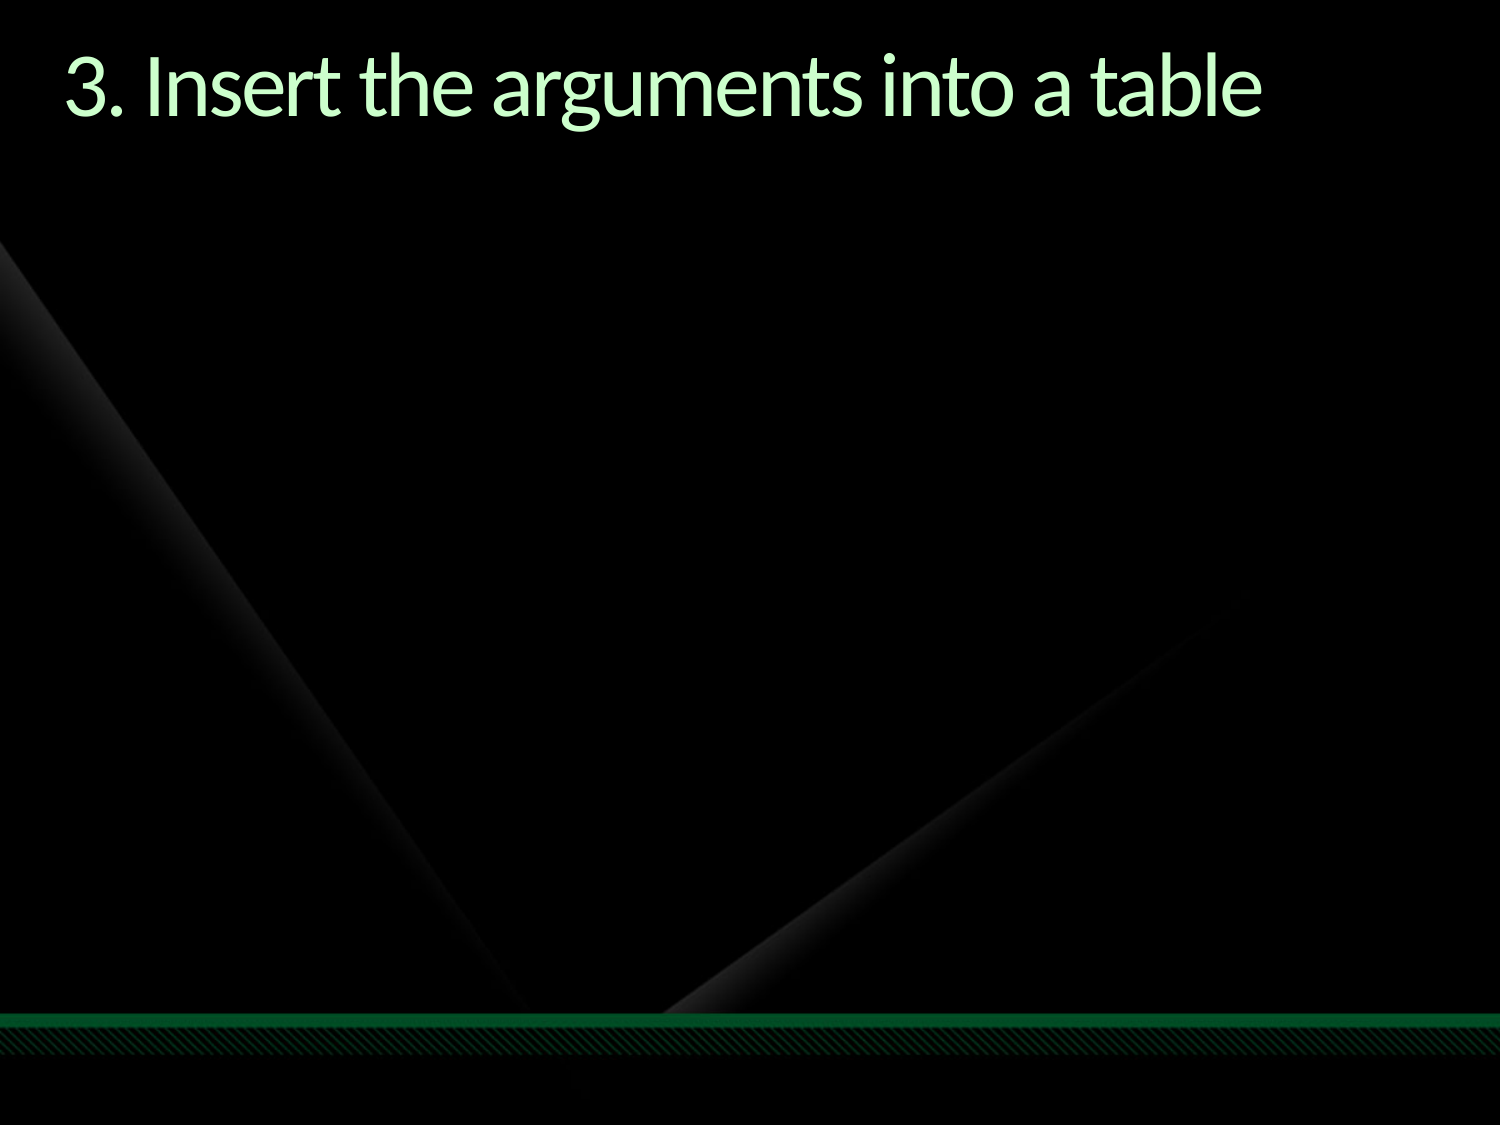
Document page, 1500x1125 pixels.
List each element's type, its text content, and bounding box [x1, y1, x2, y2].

picture [0, 0, 1500, 1125]
title 3. Insert the arguments into a table [62, 37, 1438, 138]
